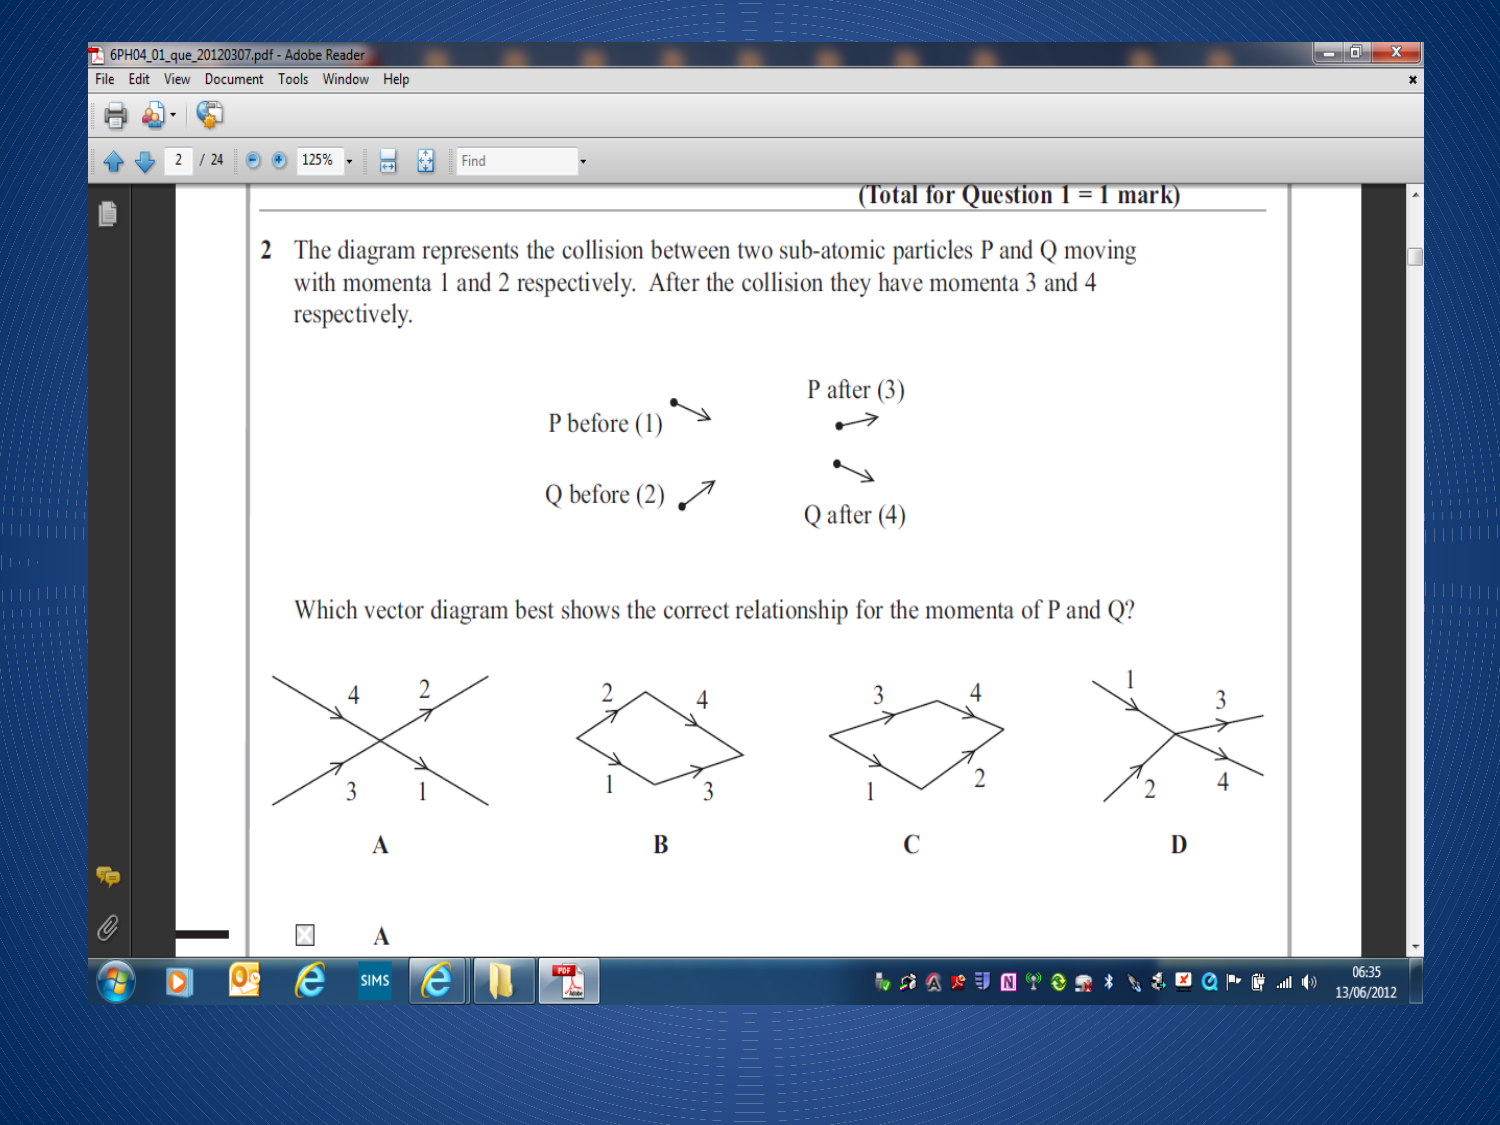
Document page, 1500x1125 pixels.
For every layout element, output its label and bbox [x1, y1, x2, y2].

list [88, 42, 1424, 1006]
